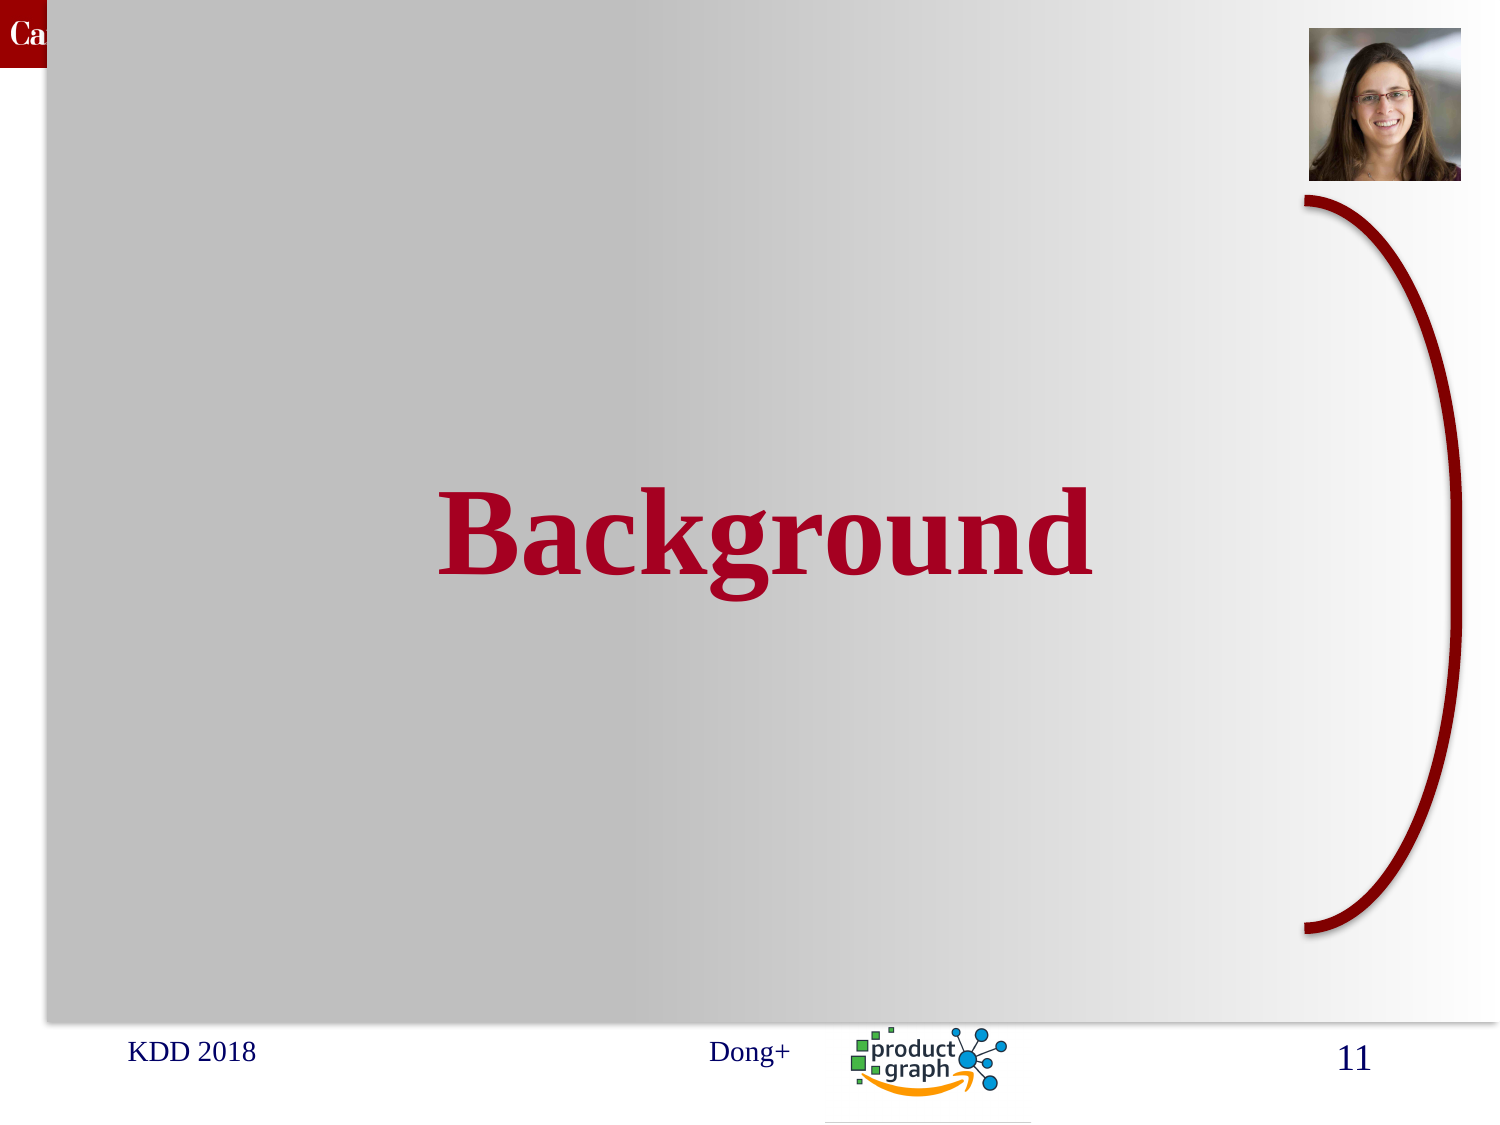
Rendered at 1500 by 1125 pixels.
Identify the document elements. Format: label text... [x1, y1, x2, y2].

slide_number 11 [1074, 1024, 1388, 1101]
text_box [46, 0, 1500, 1022]
picture [1309, 28, 1462, 181]
footer Dong+ [512, 1024, 988, 1101]
title Background [1001, 430, 1298, 619]
slide_number KDD 2018 [112, 1024, 426, 1101]
text_box [1304, 198, 1459, 931]
text_box [75, 124, 1001, 1042]
picture [0, 0, 46, 68]
